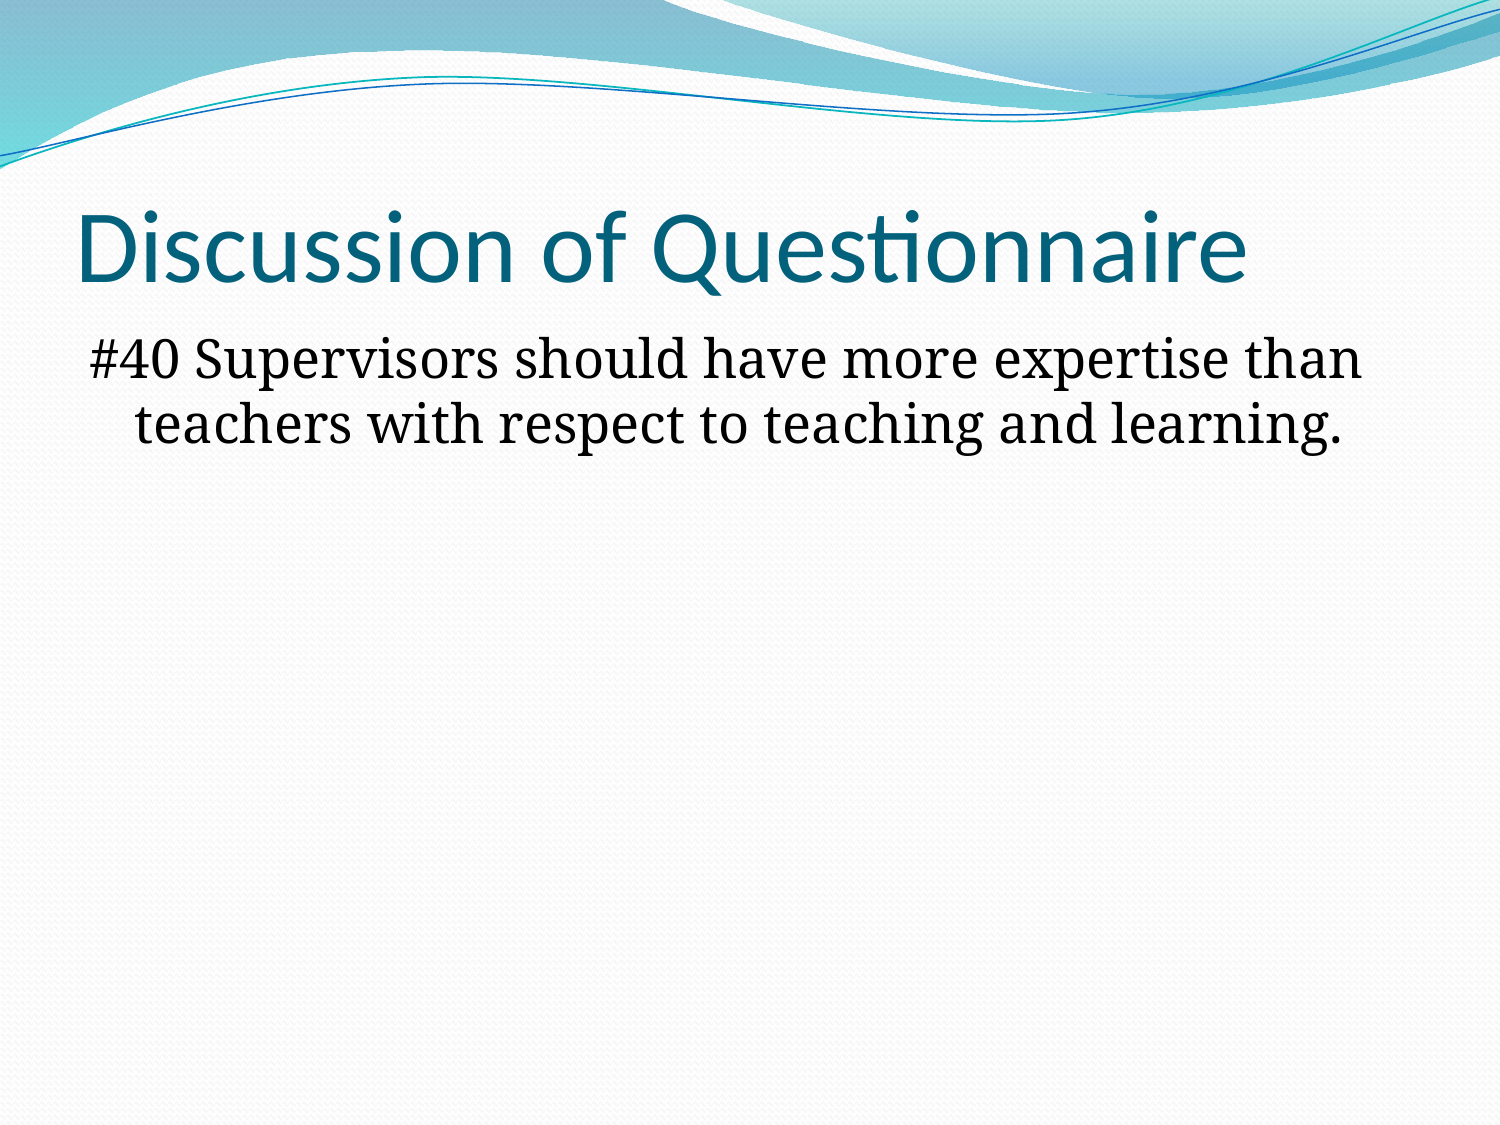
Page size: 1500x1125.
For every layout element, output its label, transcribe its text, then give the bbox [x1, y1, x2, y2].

title Discussion of Questionnaire [75, 115, 1425, 303]
list #40 Supervisors should have more expertise than teachers with respect to teaching and learning. [75, 317, 1425, 1038]
